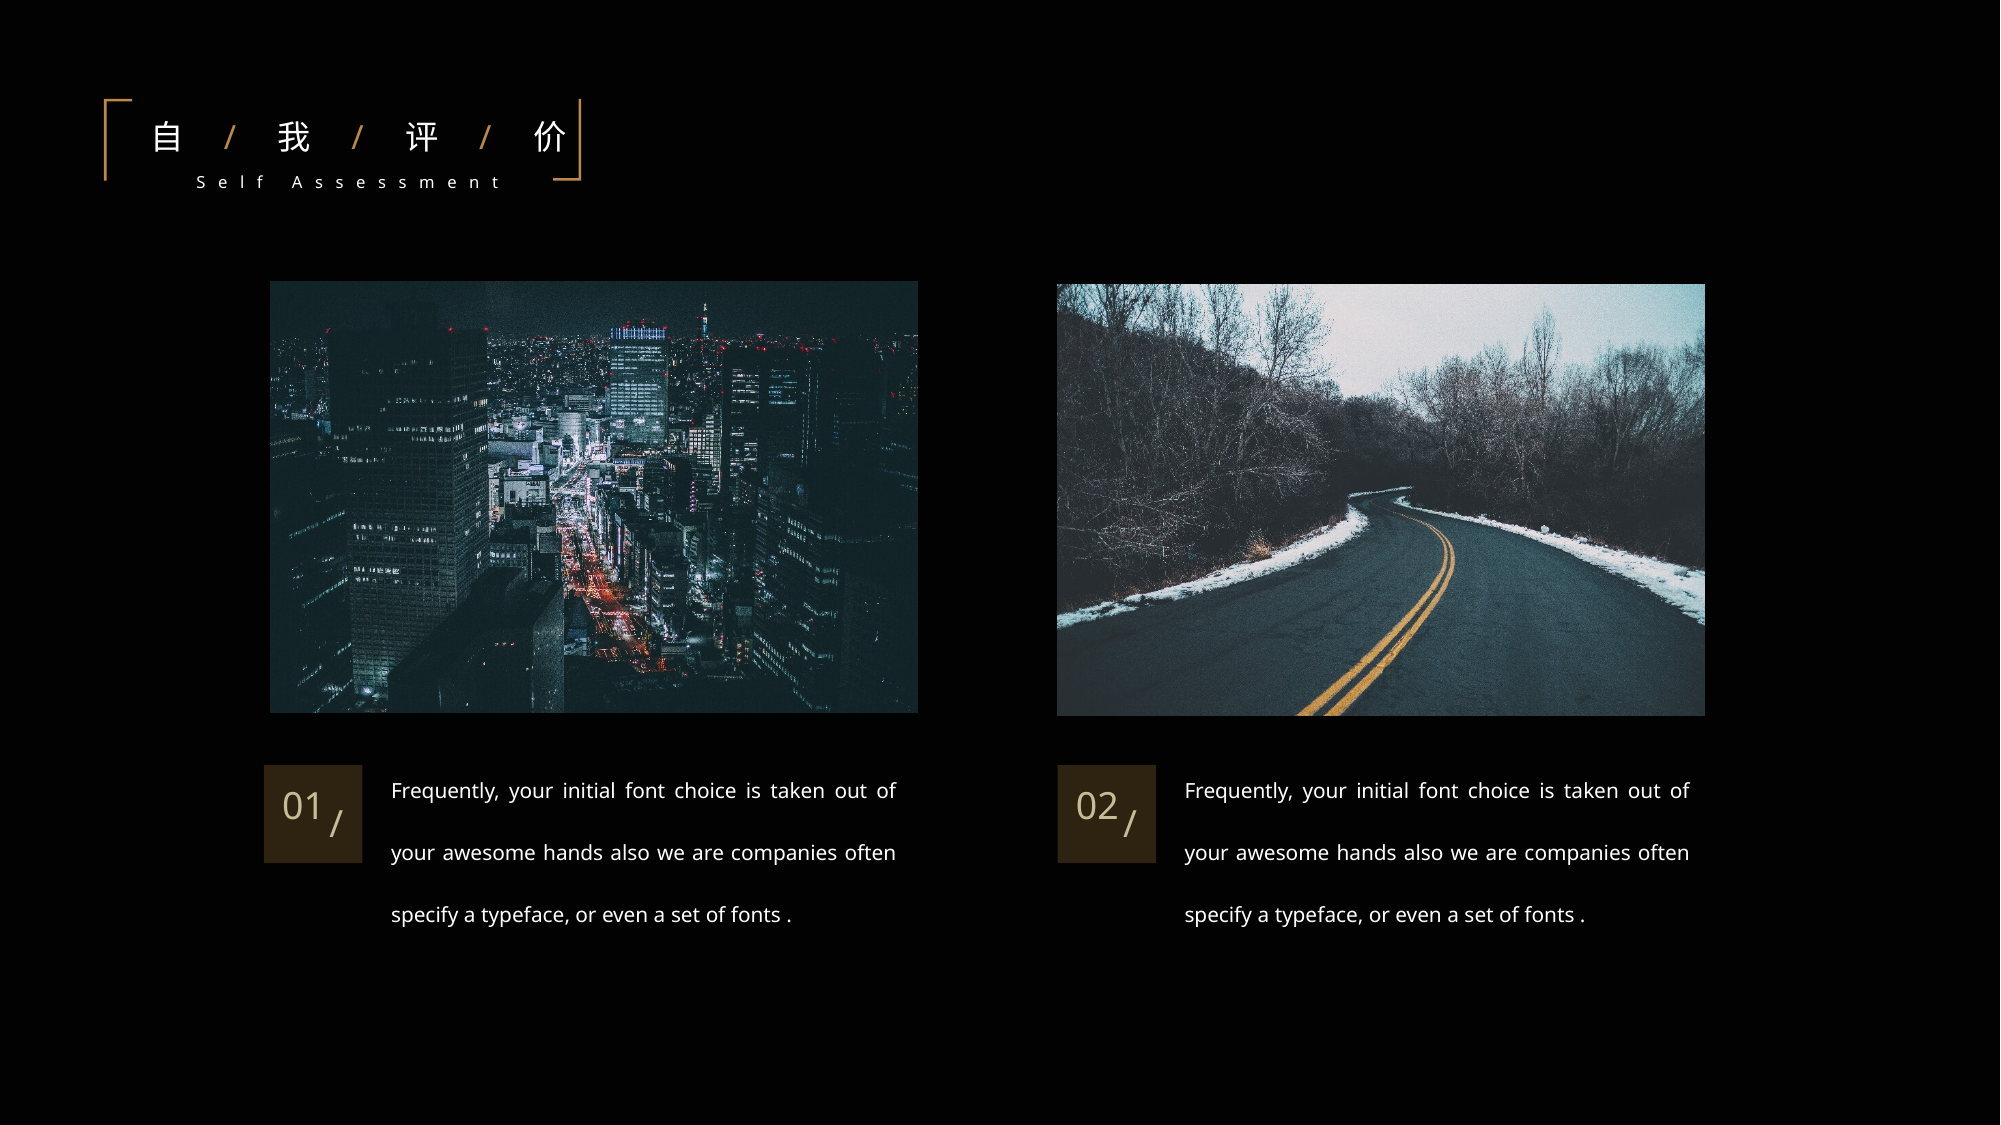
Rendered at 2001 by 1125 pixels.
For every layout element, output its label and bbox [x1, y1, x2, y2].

text_box [263, 281, 918, 927]
text_box [103, 98, 582, 200]
text_box [1057, 284, 1705, 927]
